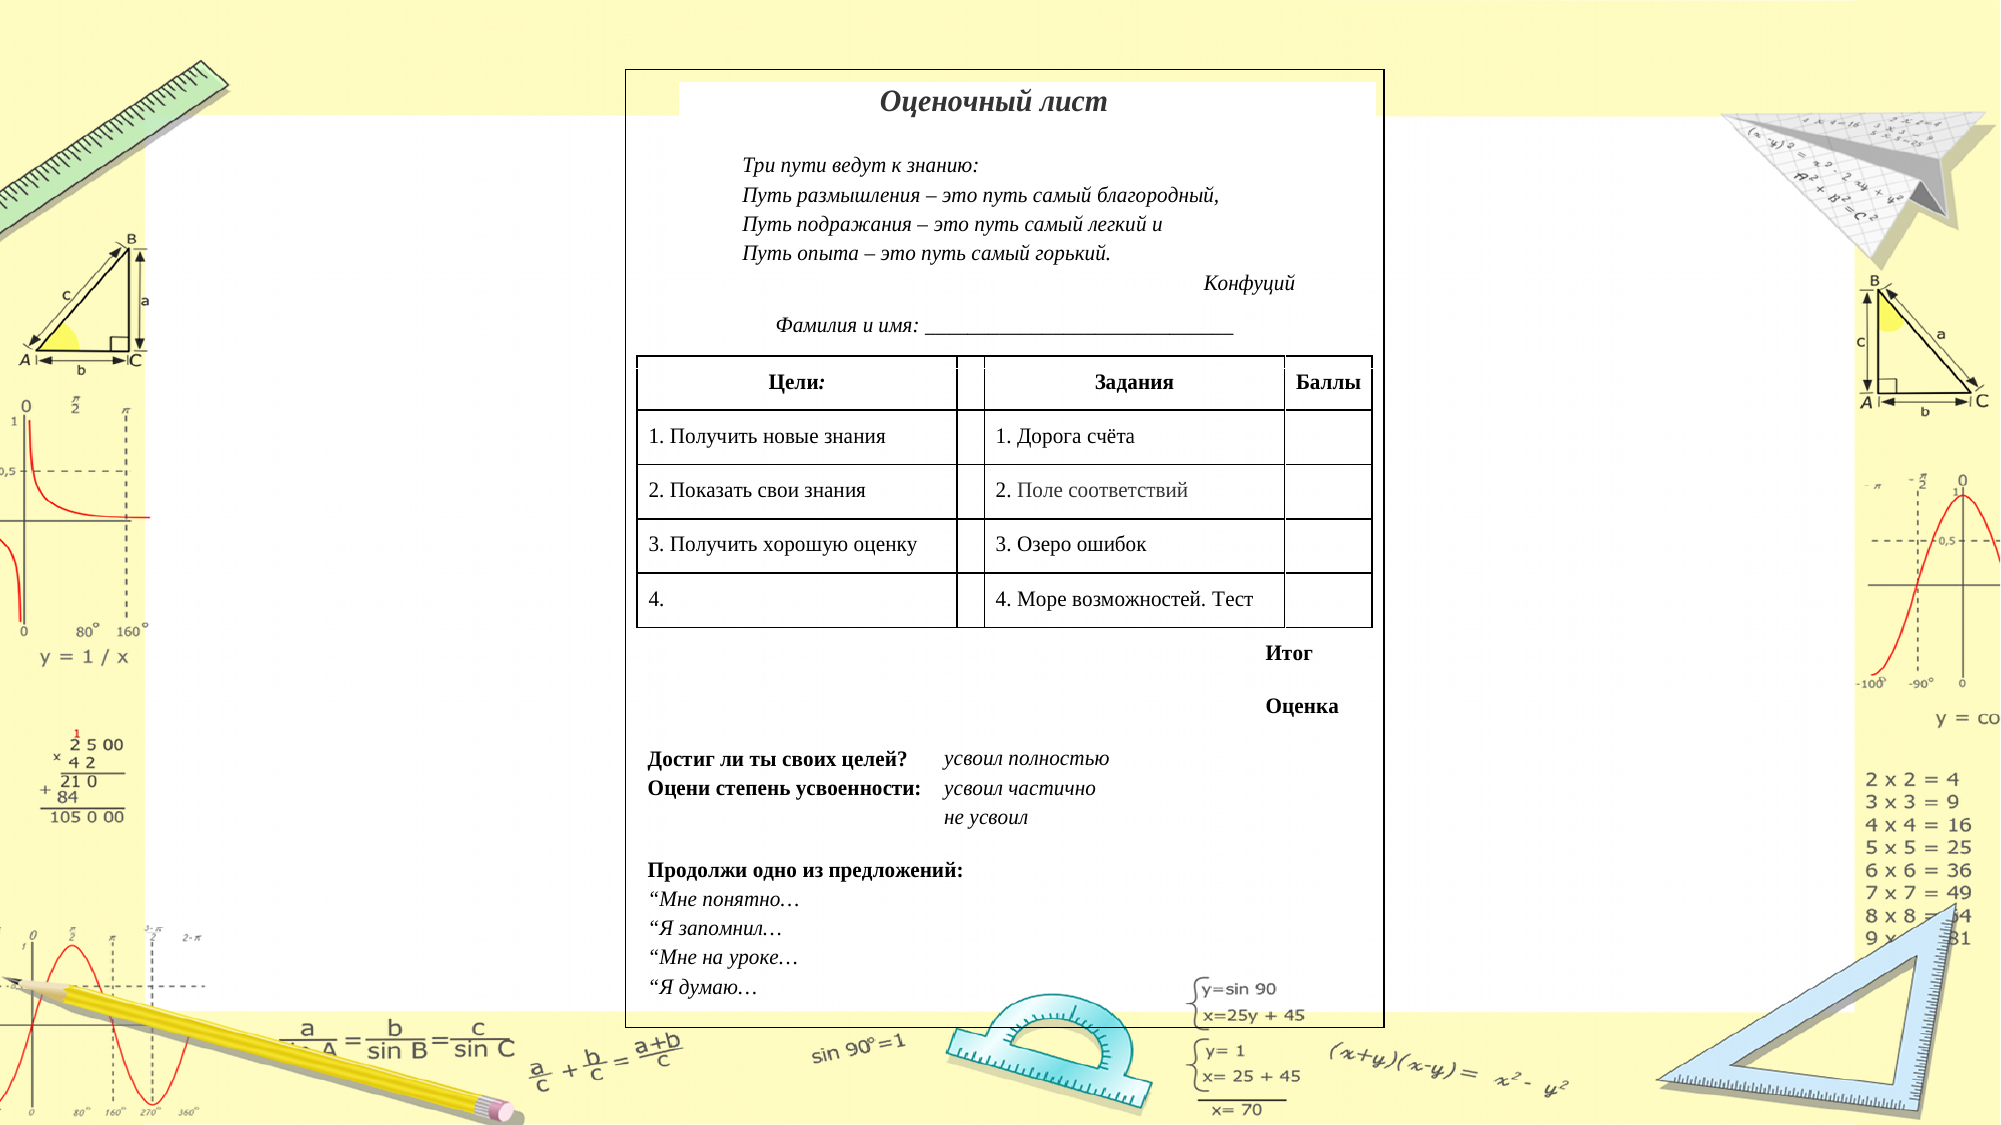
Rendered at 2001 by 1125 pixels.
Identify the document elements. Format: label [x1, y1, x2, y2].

list [475, 67, 1532, 1085]
picture [0, 0, 2001, 1125]
